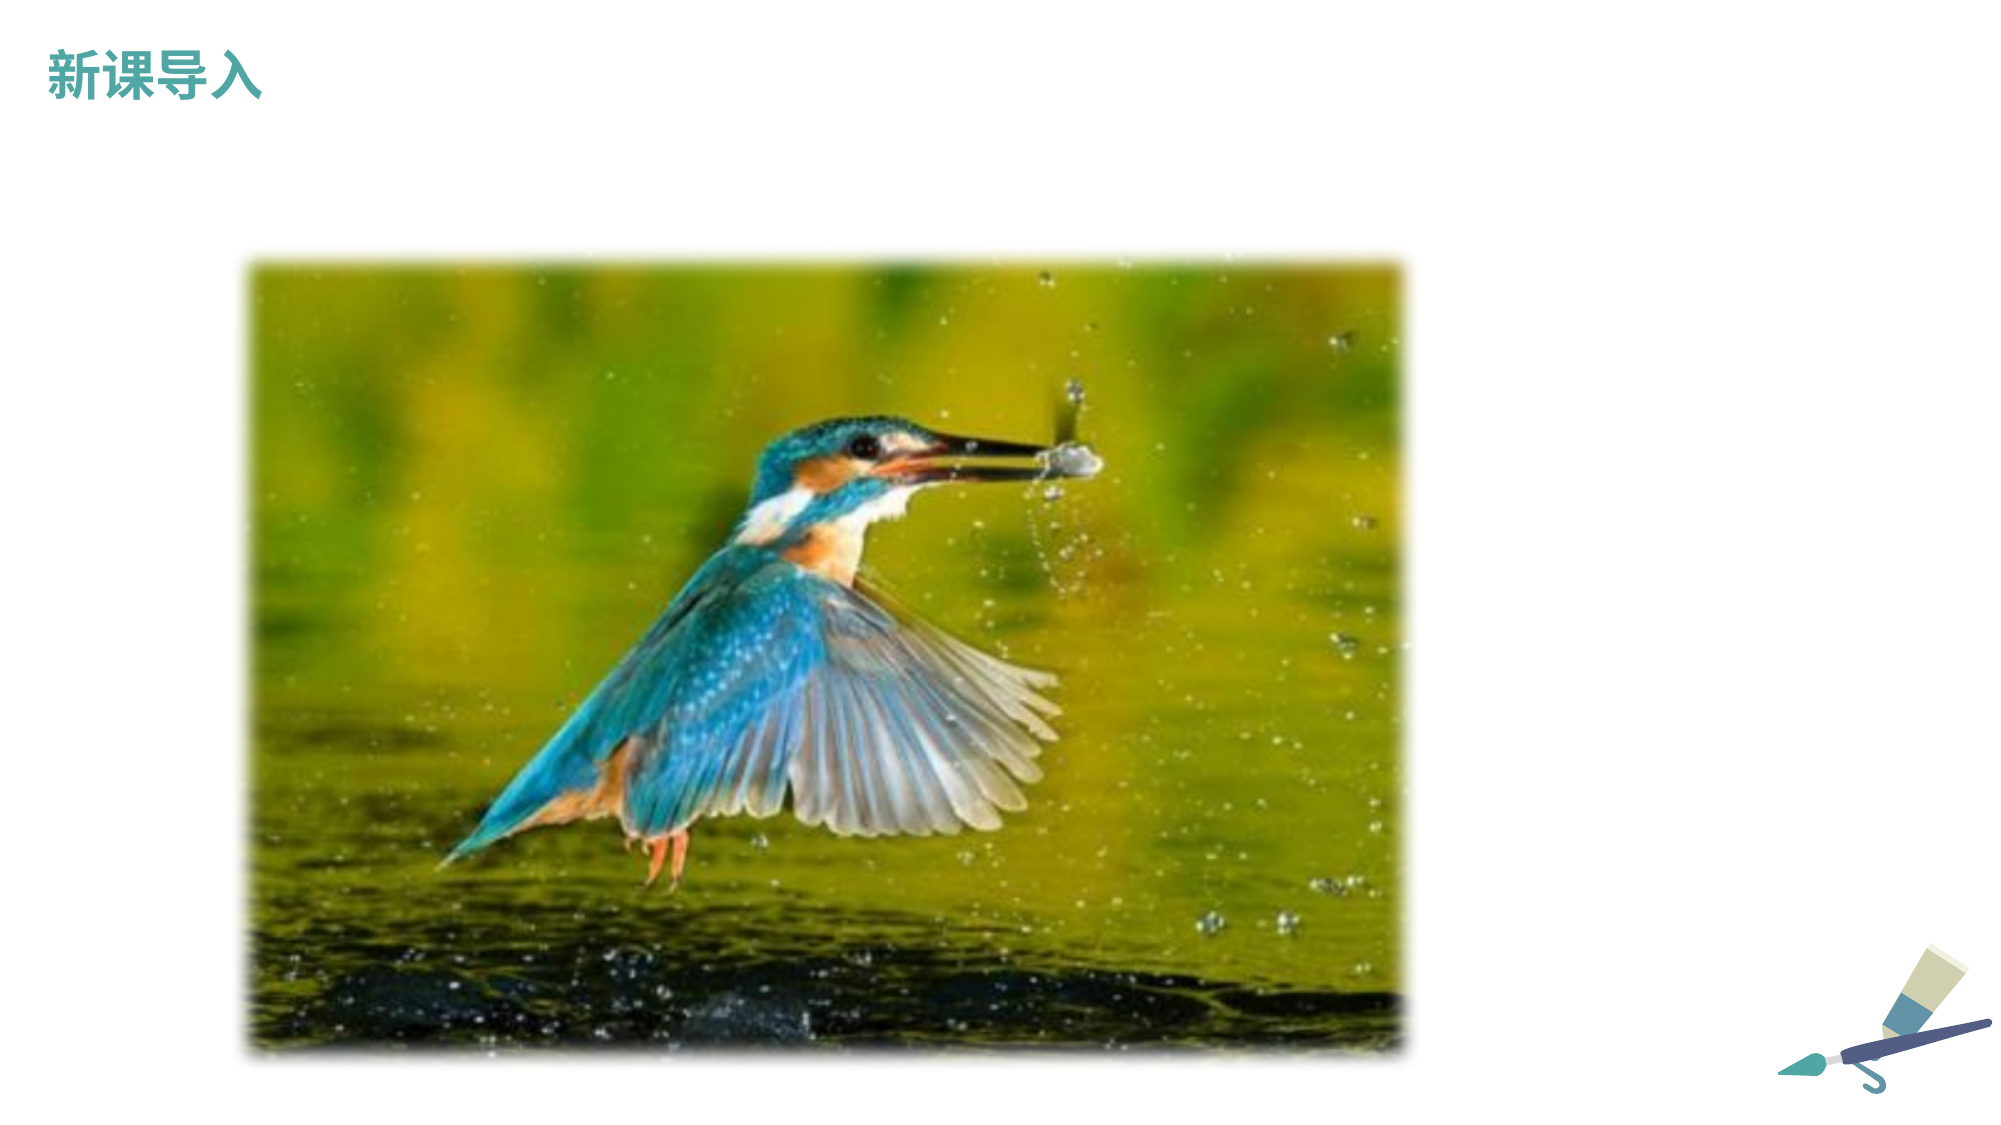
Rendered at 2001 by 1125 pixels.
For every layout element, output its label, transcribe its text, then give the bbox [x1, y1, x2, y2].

text_box 新课导入 [32, 33, 347, 114]
picture [230, 245, 1421, 1073]
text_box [1811, 945, 1974, 1125]
